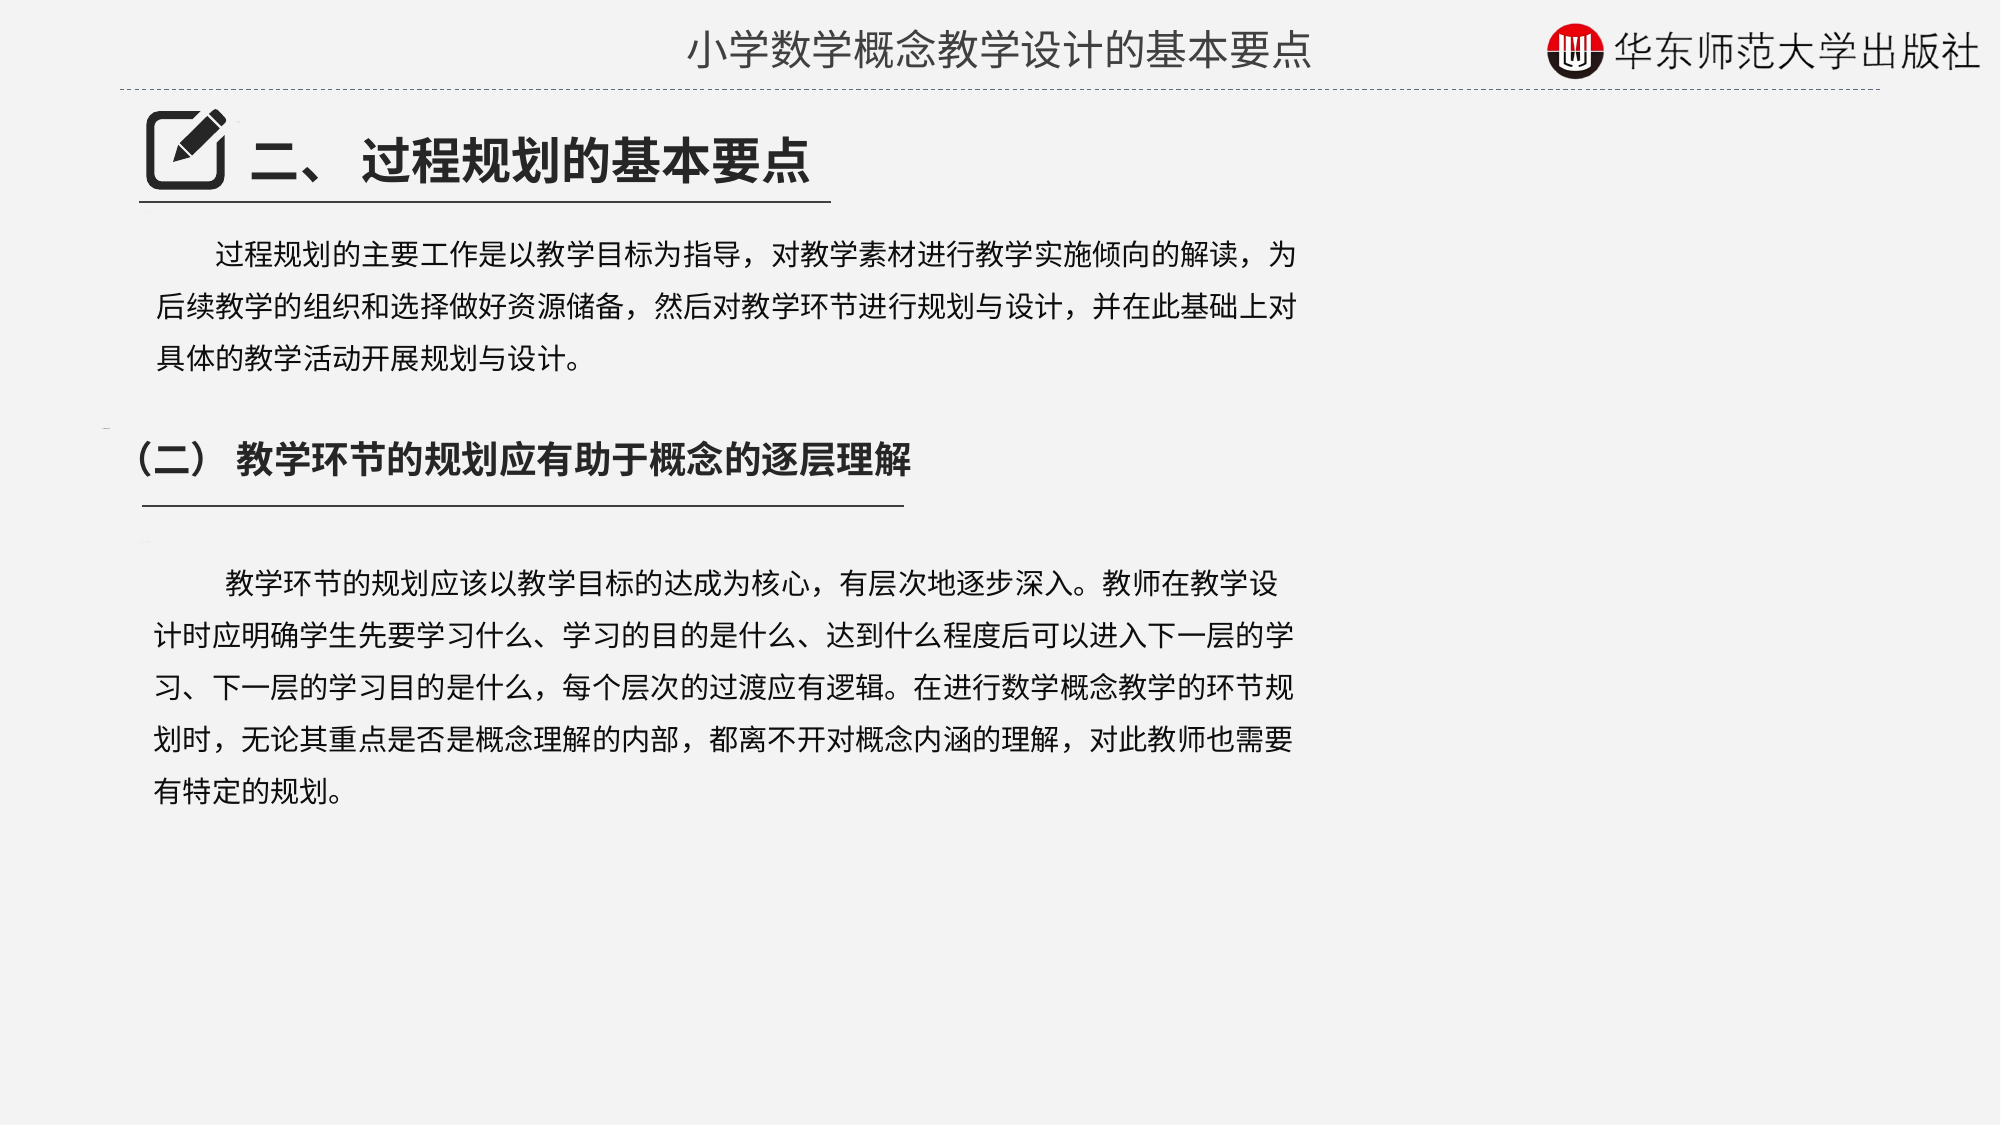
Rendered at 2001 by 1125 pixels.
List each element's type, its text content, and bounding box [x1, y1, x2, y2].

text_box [1536, 13, 1989, 83]
text_box [208, 109, 227, 127]
text_box 二、 过程规划的基本要点 [235, 121, 1147, 197]
text_box （二） 教学环节的规划应有助于概念的逐层理解 [101, 428, 1021, 489]
text_box [146, 111, 225, 190]
text_box 小学数学概念教学设计的基本要点 [680, 23, 1320, 74]
text_box 过程规划的主要工作是以教学目标为指导，对教学素材进行教学实施倾向的解读，为后续教学的组织和选择做好资源储备，然后对教学环节进行规划与设计，并在此基础上对具体的教学活动开展规划与设计。 [142, 212, 1320, 383]
text_box 教学环节的规划应该以教学目标的达成为核心，有层次地逐步深入。教师在教学设计时应明确学生先要学习什么、学习的目的是什么、达到什么程度后可以进入下一层的学习、下一层的学习目的是什么，每个层次的过渡应有逻辑。在进行数学概念教学的环节规划时，无论其重点是否是概念理解的内部，都离不开对概念内涵的理解，对此教师也需要有特定的规划。 [138, 540, 1320, 816]
